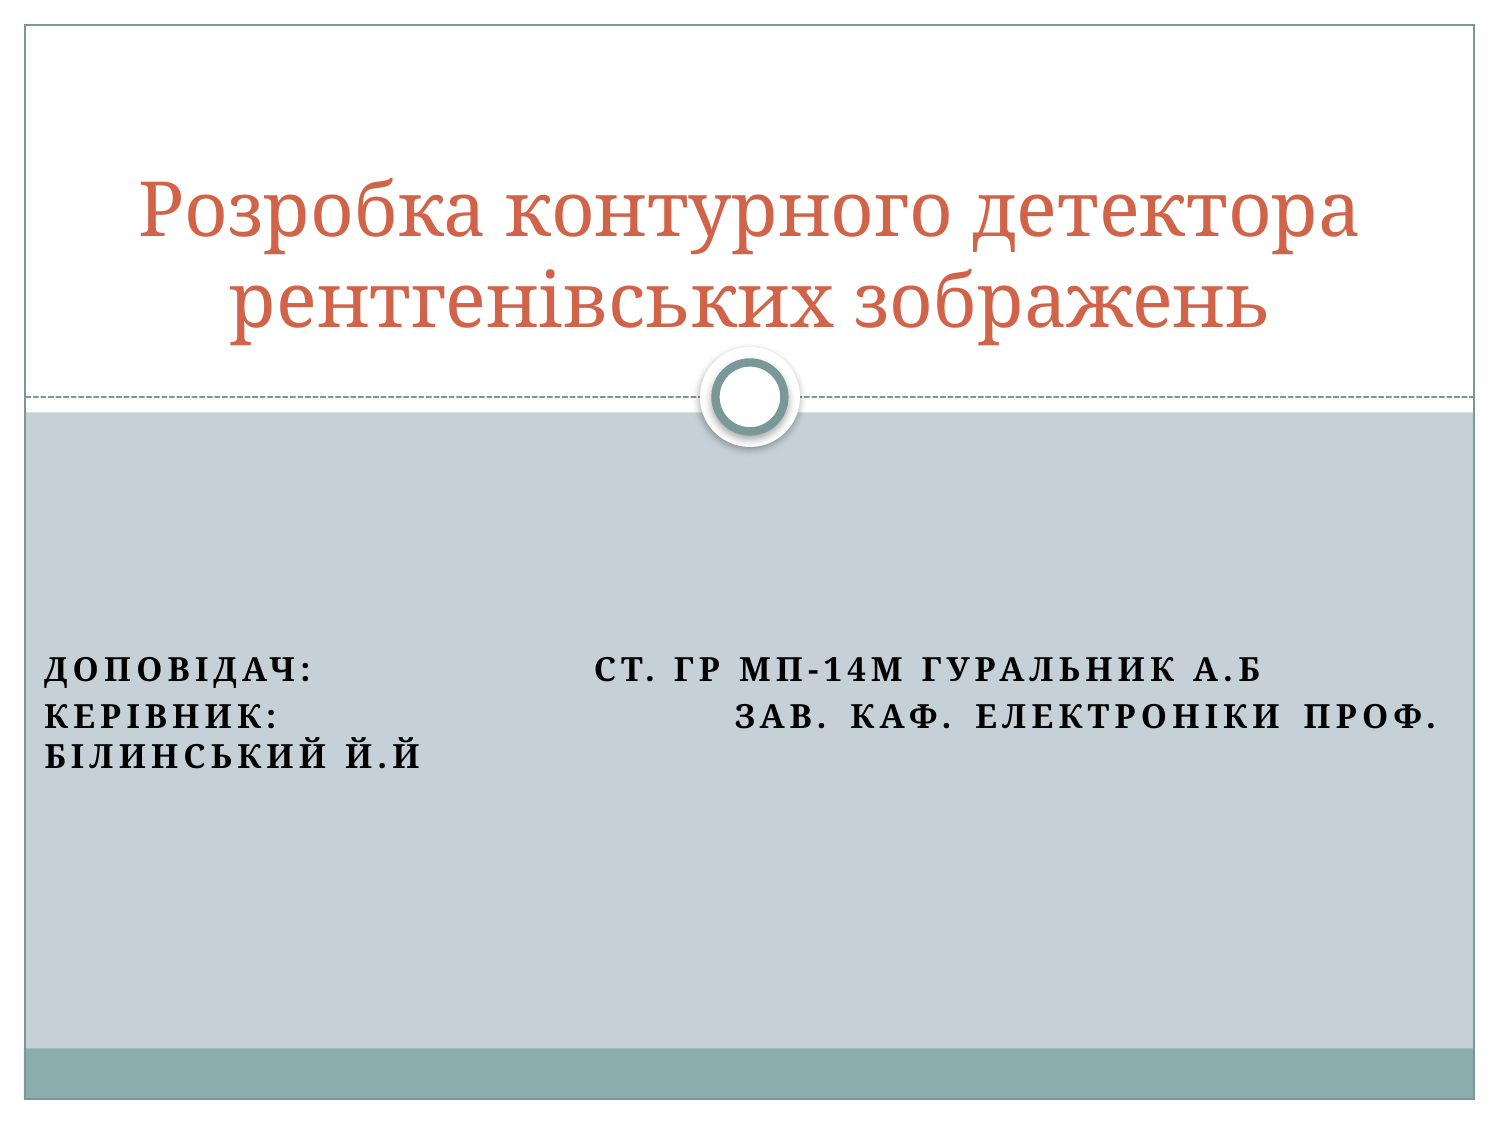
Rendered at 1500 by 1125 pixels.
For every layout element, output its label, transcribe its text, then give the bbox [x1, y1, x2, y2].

subtitle Доповідач: ст. гр МП-14м Гуральник А.Б Керівник: зав. Каф. Електроніки проф. Білинський Й.Й [29, 641, 1459, 929]
title Розробка контурного детектора рентгенівських зображень [112, 62, 1388, 350]
